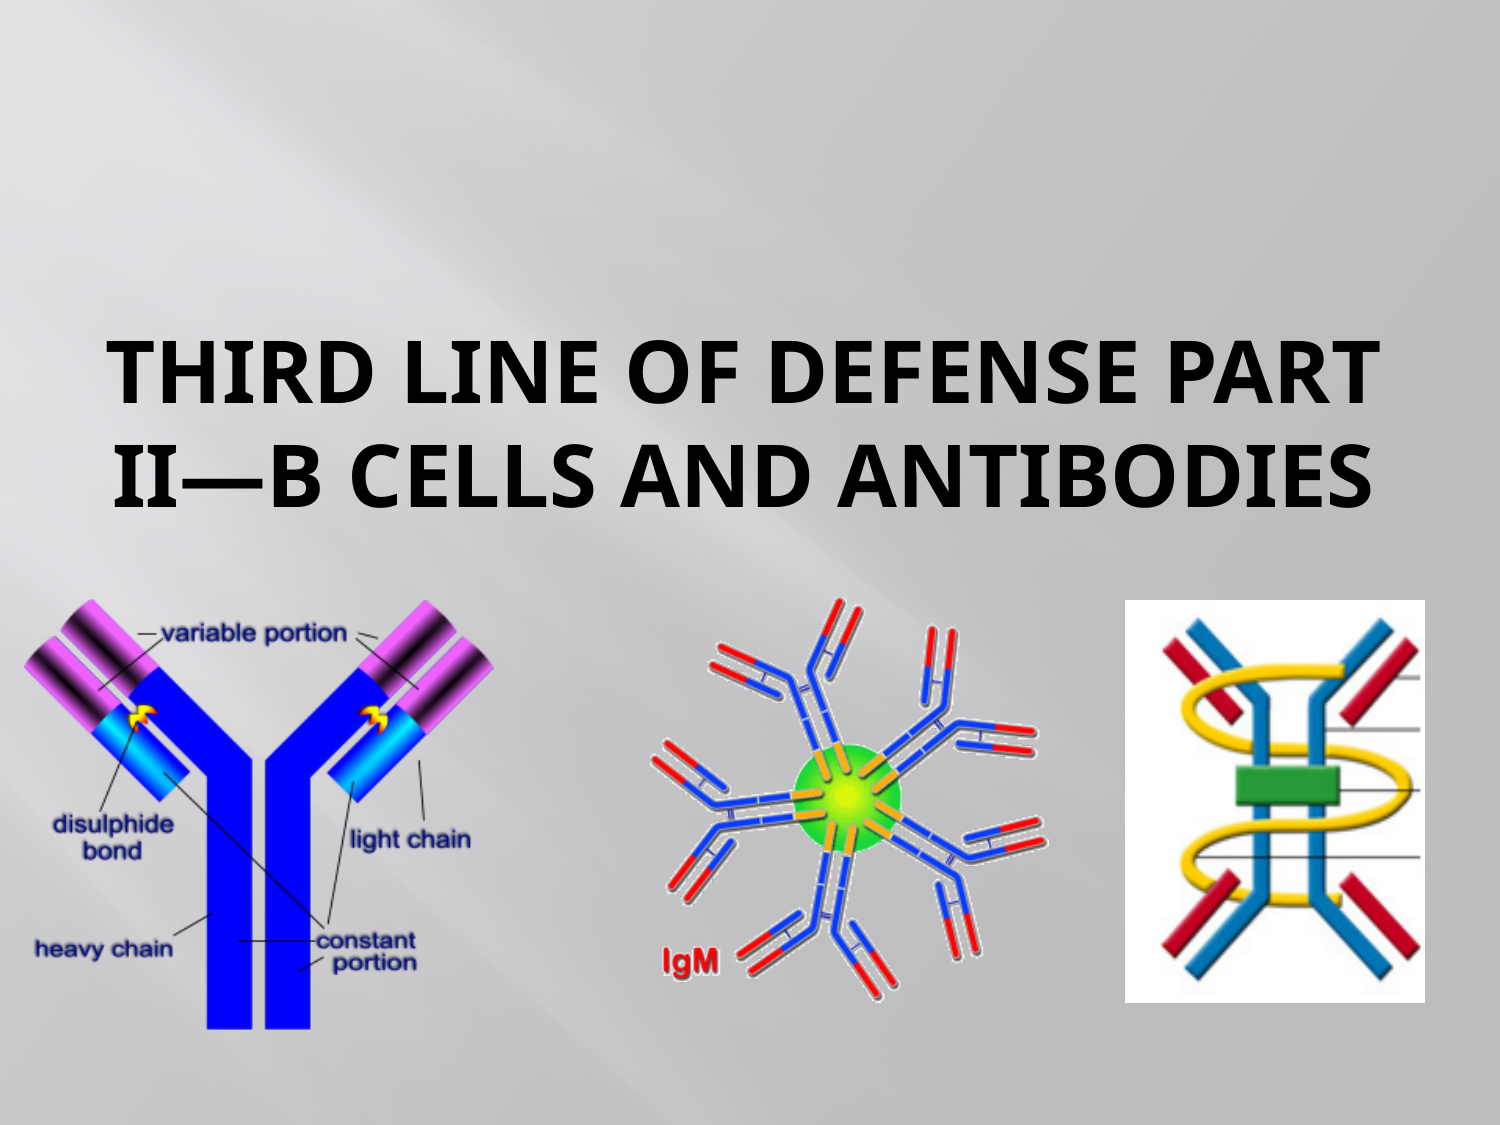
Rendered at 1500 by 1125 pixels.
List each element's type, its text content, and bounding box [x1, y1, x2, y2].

picture [1124, 599, 1426, 1003]
title Third Line of Defense Part II—B cells and antibodies [69, 224, 1420, 525]
picture [24, 599, 494, 1034]
picture [649, 597, 1049, 1003]
